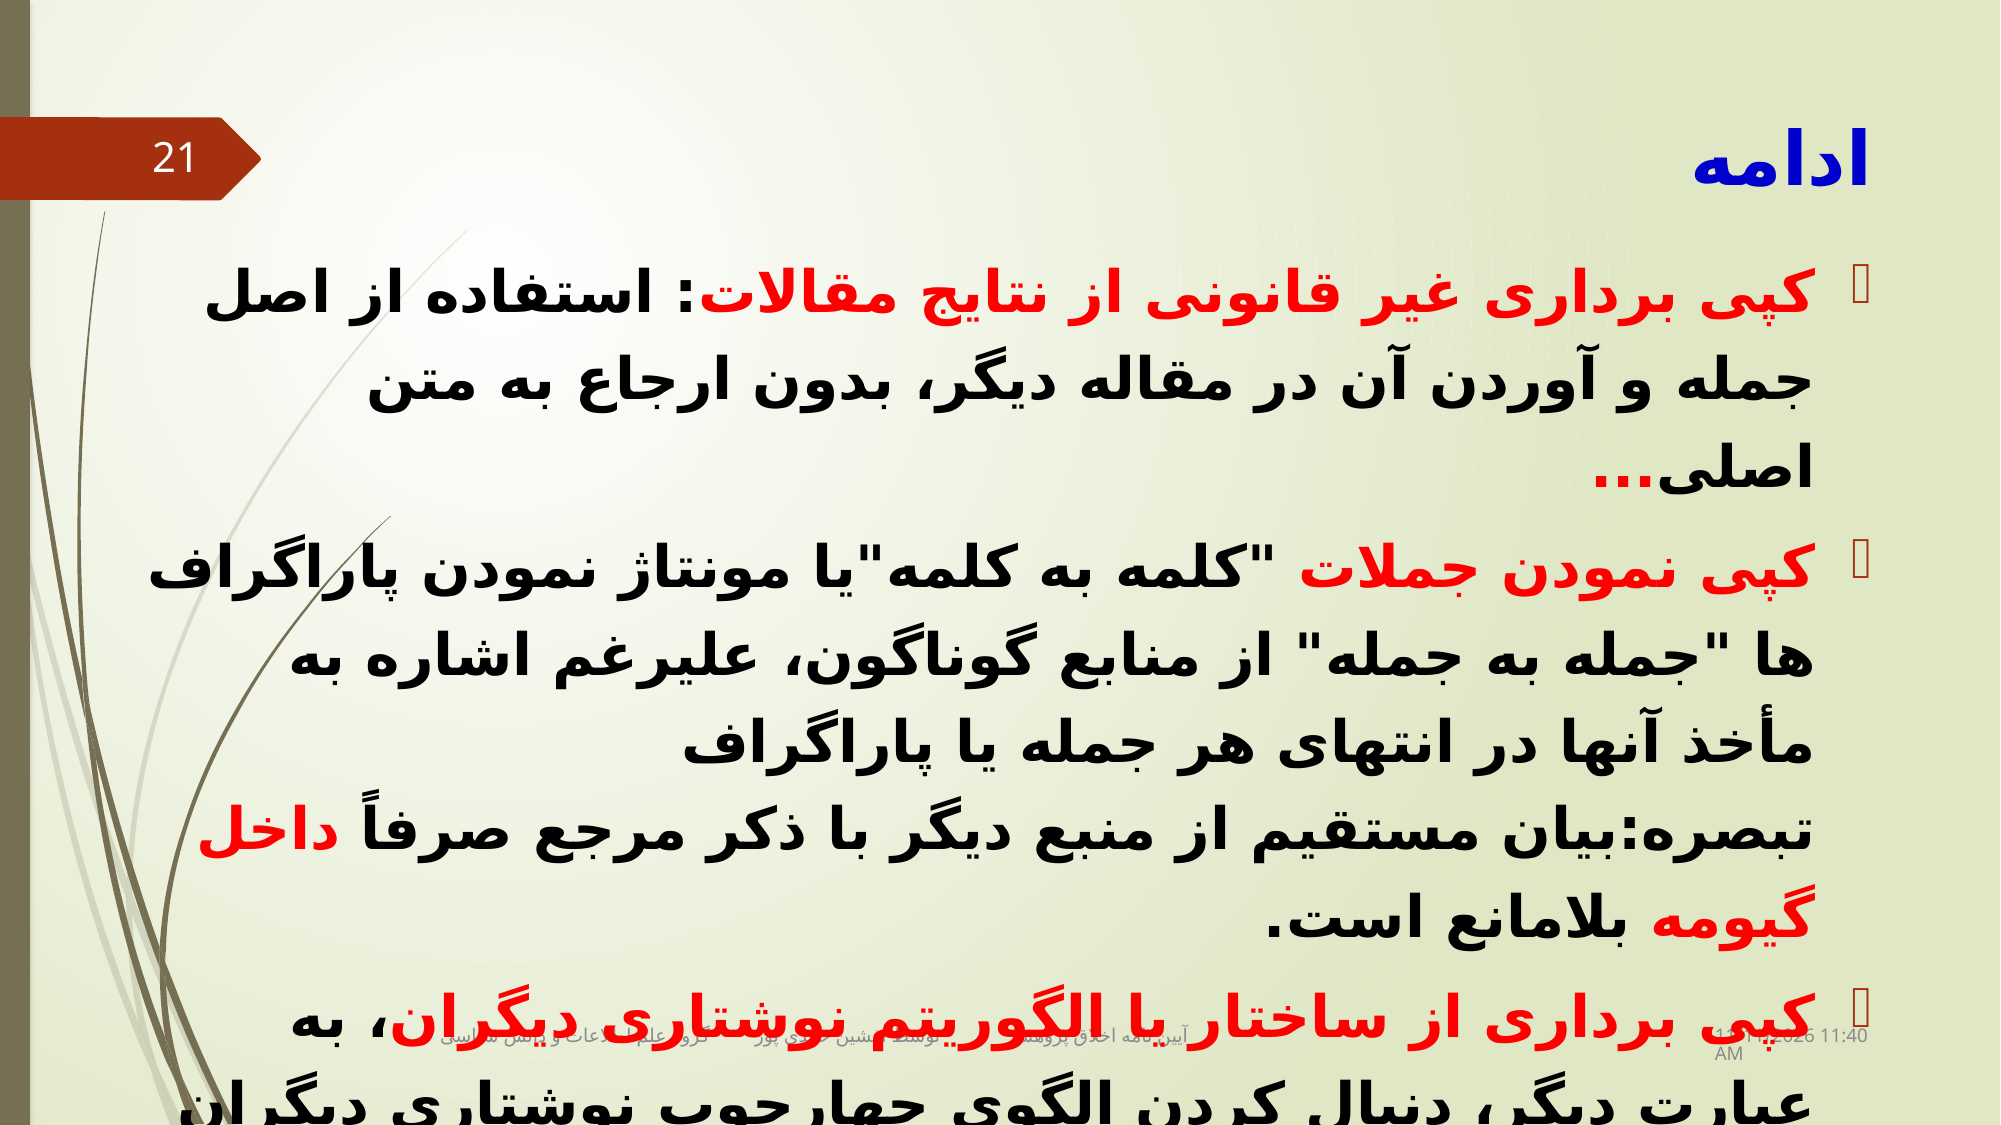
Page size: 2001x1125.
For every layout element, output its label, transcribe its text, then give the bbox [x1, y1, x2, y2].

title ادامه [425, 102, 1888, 229]
list کپی برداری غیر قانونی از نتایج مقالات: استفاده از اصل جمله و آوردن آن در مقاله دیگر، بدون ارجاع به متن اصلی... کپی نمودن جملات "کلمه به کلمه"یا مونتاژ نمودن پاراگراف ها "جمله به جمله" از منابع گوناگون، علیرغم اشاره به مأخذ آنها در انتهای هر جمله یا پاراگراف تبصره:بیان مستقیم از منبع دیگر با ذکر مرجع صرفاً داخل گیومه بلامانع است. کپی برداری از ساختار یا الگوریتم نوشتاری دیگران، به عبارت دیگر، دنبال کردن الگوی چهارچوب نوشتاری دیگران به همان فرم ... زمانی می توان از روش تحقیق تئوری یا آزمایشگاهی دیگران استفاده نمود که به روشنی بیان شود که روش برگرفته از کدام منبع یا مرجع است. [122, 229, 1888, 1065]
slide_number 17 دسامبر 18 [1699, 1005, 1888, 1067]
footer آیین نامه اخلاق پژوهش توسط افشین حمدی پور گروه علم اطلاعات و دانش شناسی [424, 1006, 1675, 1067]
slide_number 21 [87, 129, 216, 190]
